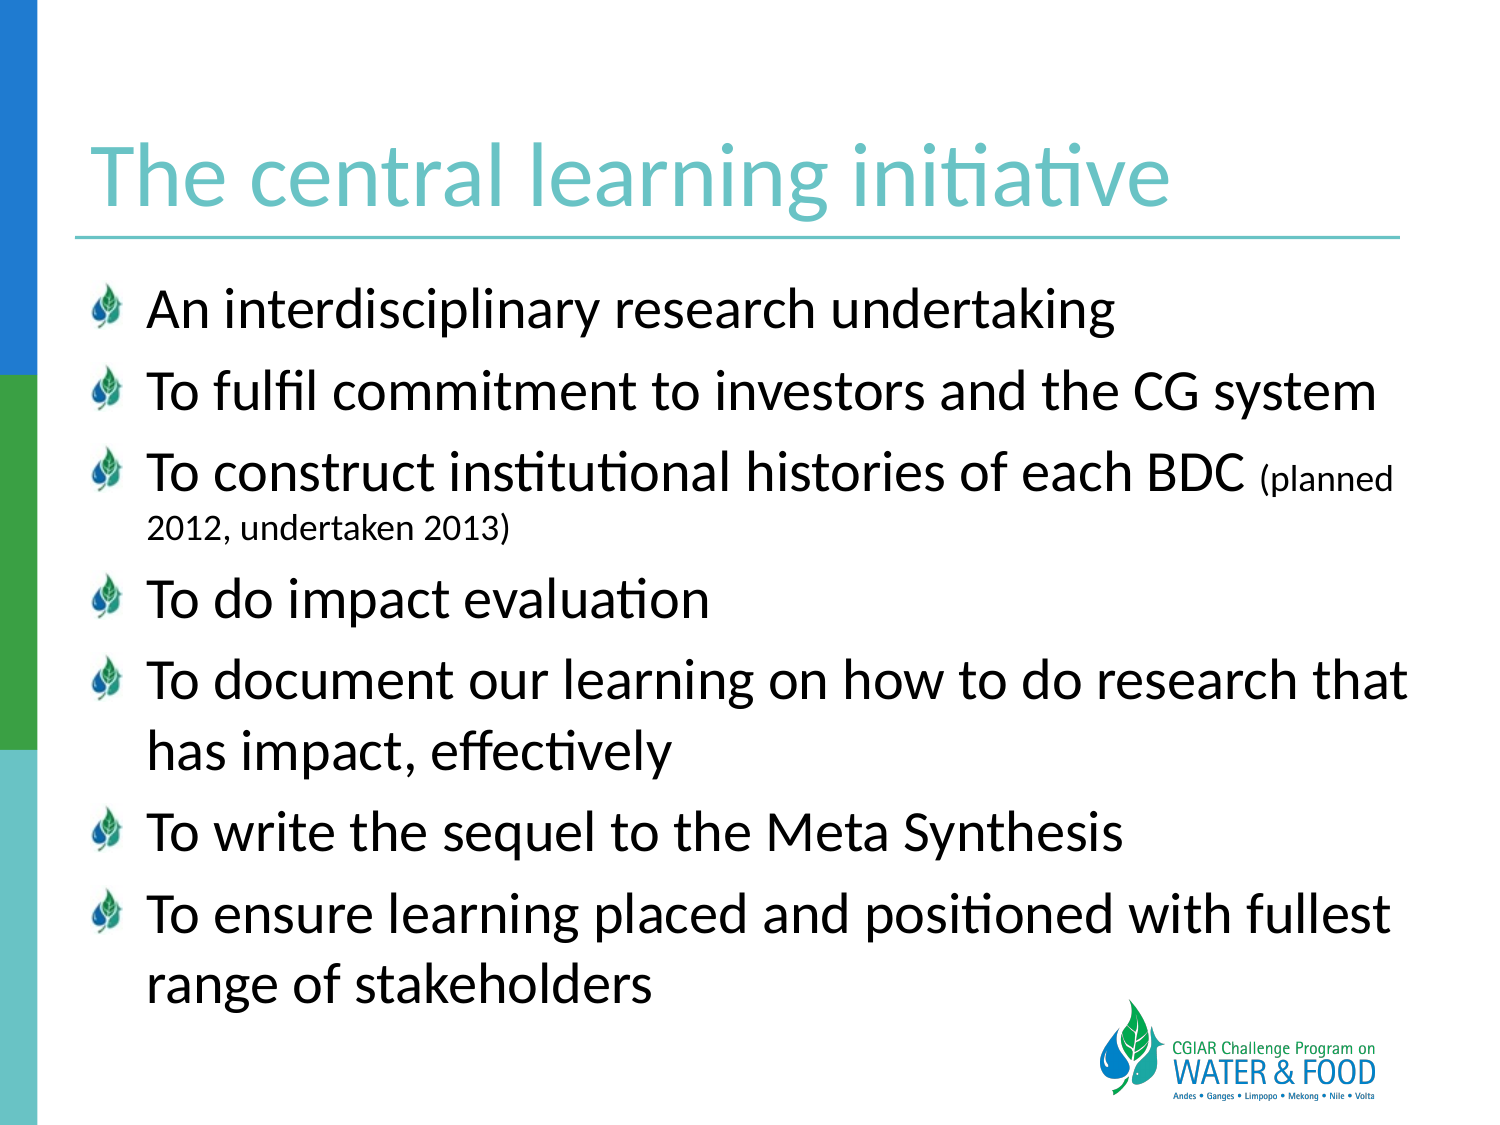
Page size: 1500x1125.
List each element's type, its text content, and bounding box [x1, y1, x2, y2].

picture [90, 803, 123, 853]
picture [90, 443, 123, 493]
picture [90, 362, 123, 412]
picture [90, 885, 123, 935]
picture [1100, 1006, 1375, 1101]
picture [90, 570, 123, 620]
title The central learning initiative [74, 45, 1426, 233]
picture [90, 280, 123, 330]
picture [1362, 1062, 1372, 1081]
picture [90, 652, 123, 702]
list An interdisciplinary research undertaking To fulfil commitment to investors and the CG system To construct institutional histories of each BDC (planned 2012, undertaken 2013) To do impact evaluation To document our learning on how to do research that has impact, effectively To write the sequel to the Meta Synthesis To ensure learning placed and positioned with fullest range of stakeholders [74, 262, 1426, 1006]
